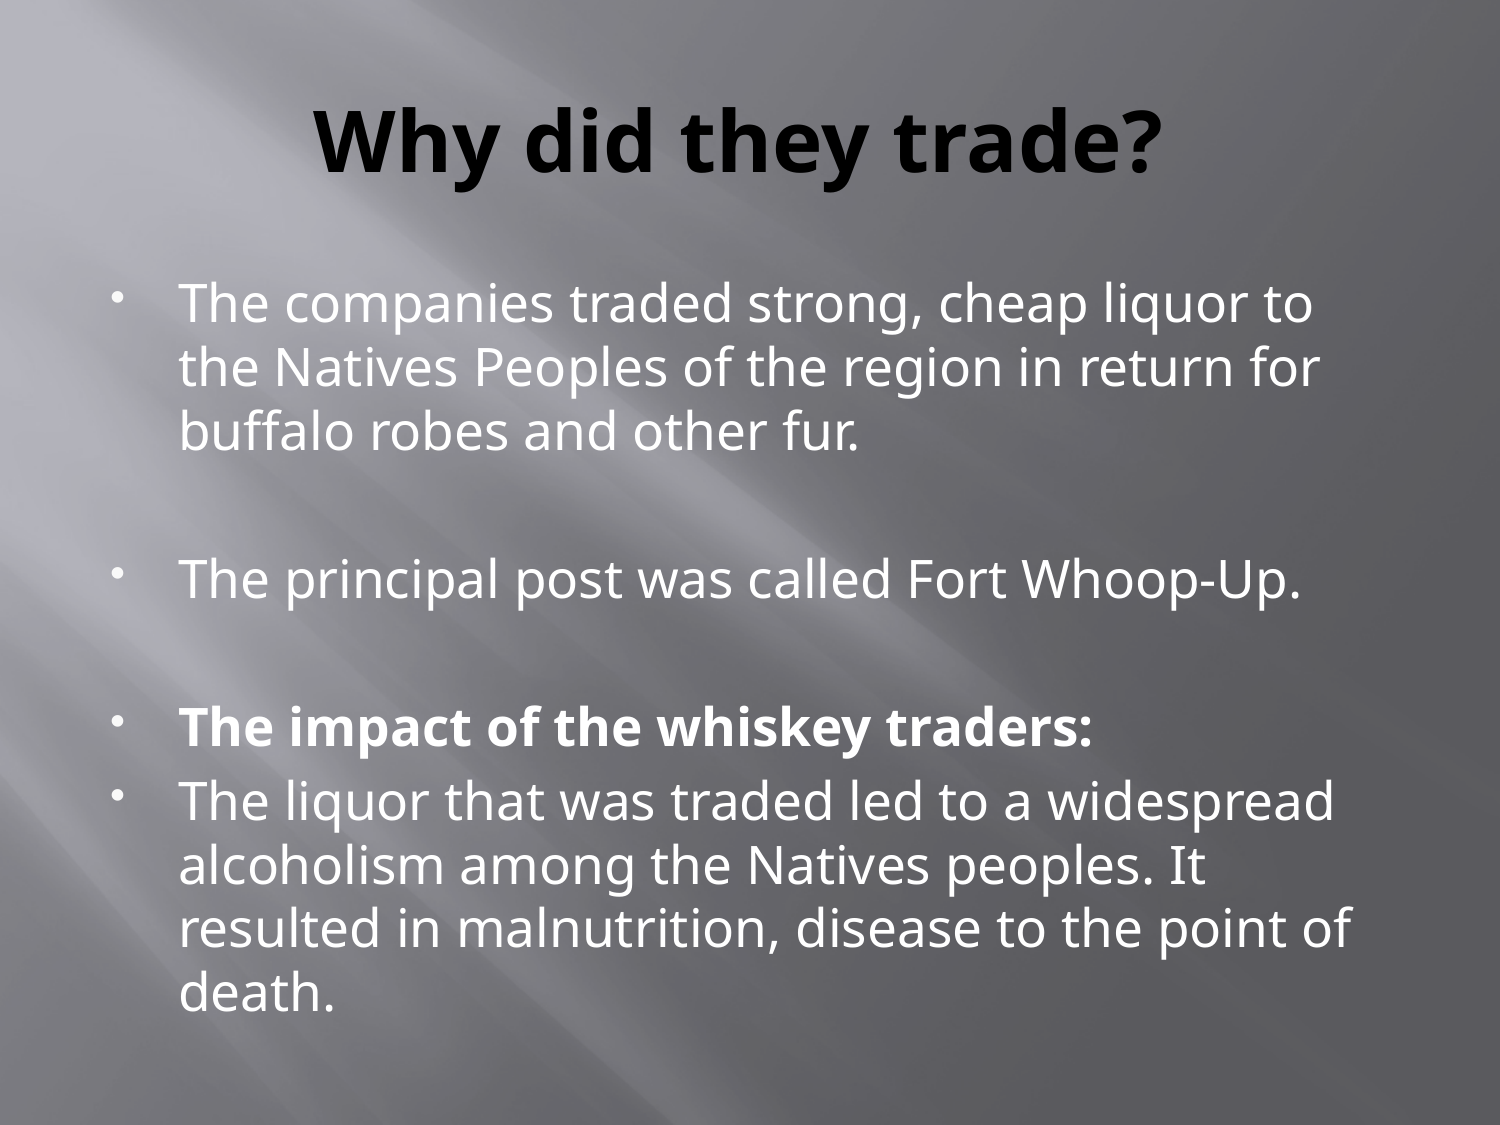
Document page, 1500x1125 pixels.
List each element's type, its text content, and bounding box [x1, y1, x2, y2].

list The companies traded strong, cheap liquor to the Natives Peoples of the region in return for buffalo robes and other fur. The principal post was called Fort Whoop-Up. The impact of the whiskey traders: The liquor that was traded led to a widespread alcoholism among the Natives peoples. It resulted in malnutrition, disease to the point of death. [75, 262, 1425, 1035]
title Why did they trade? [75, 45, 1425, 233]
